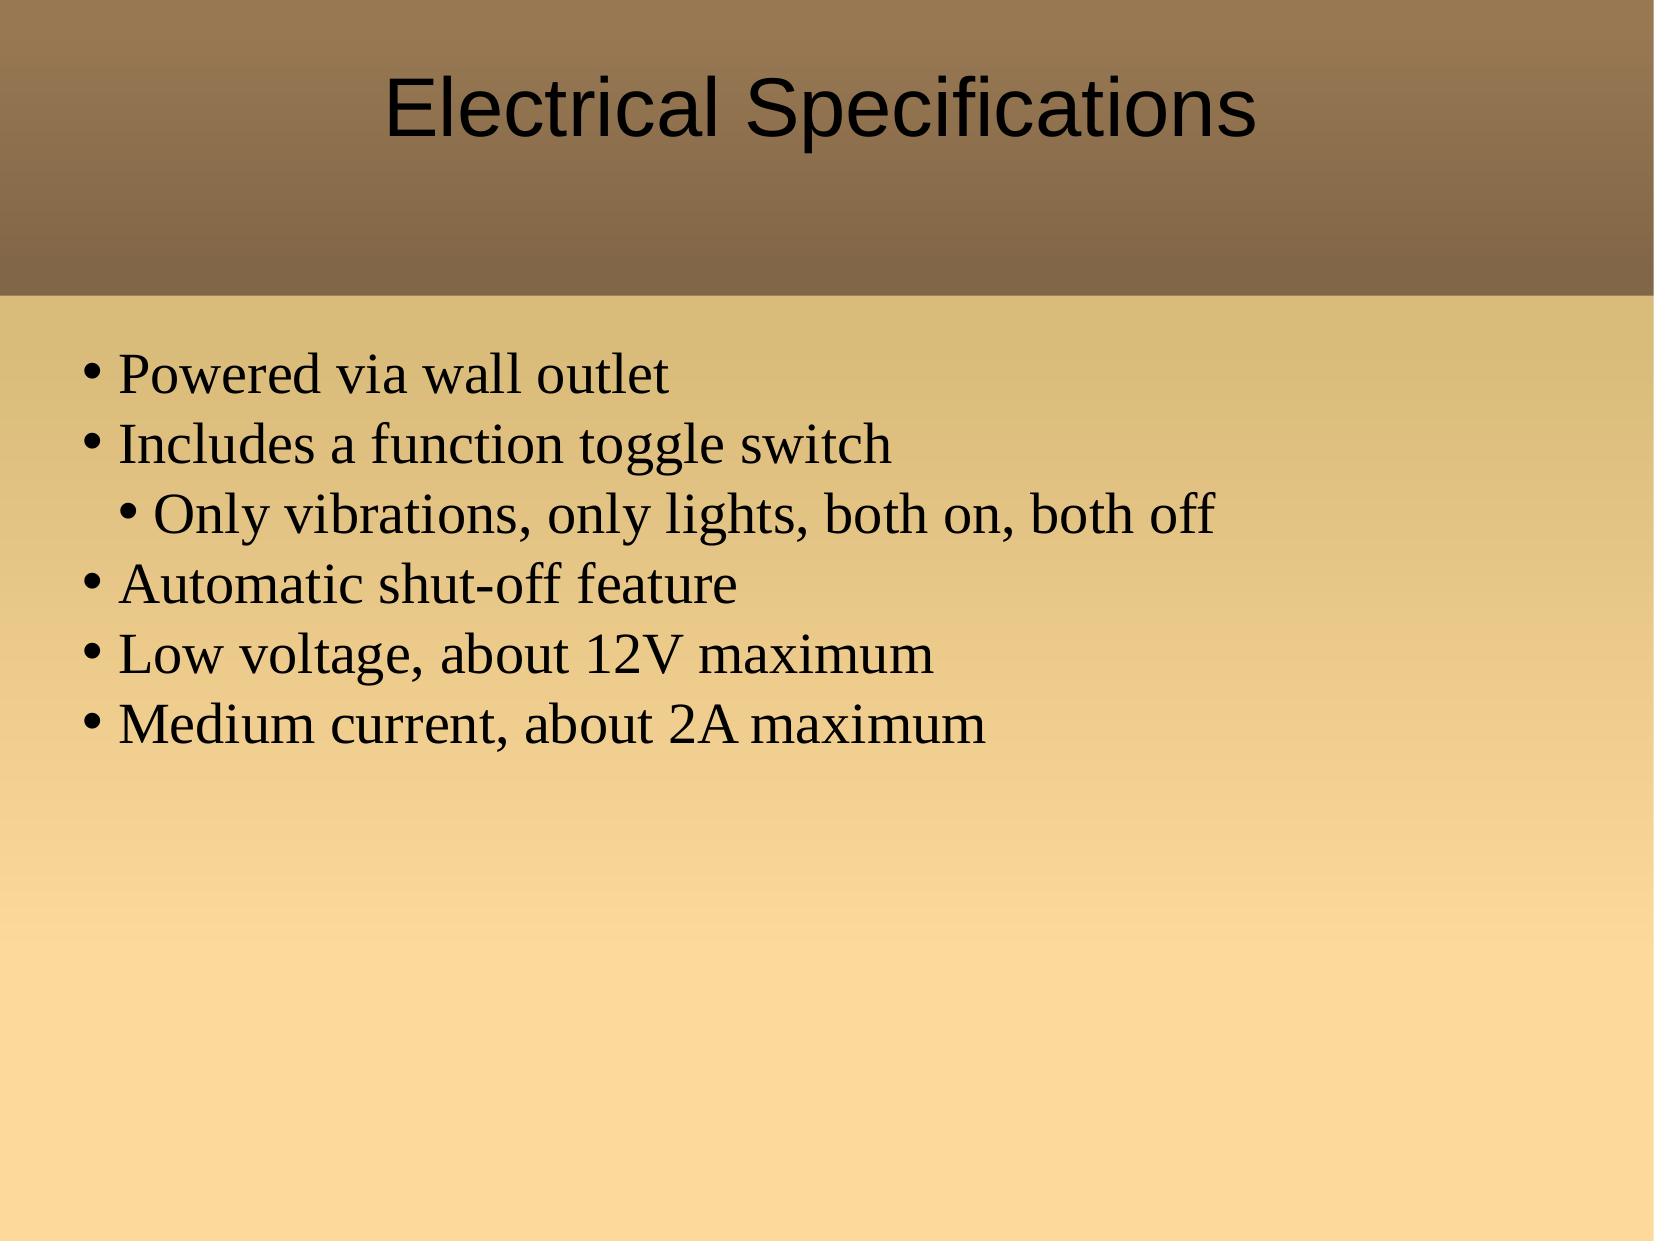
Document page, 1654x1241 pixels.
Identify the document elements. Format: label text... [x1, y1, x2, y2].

text_box Powered via wall outlet Includes a function toggle switch Only vibrations, only lights, both on, both off Automatic shut-off feature Low voltage, about 12V maximum Medium current, about 2A maximum [82, 290, 1571, 1094]
picture [0, 0, 1654, 1241]
text_box Electrical Specifications [76, 0, 1565, 207]
